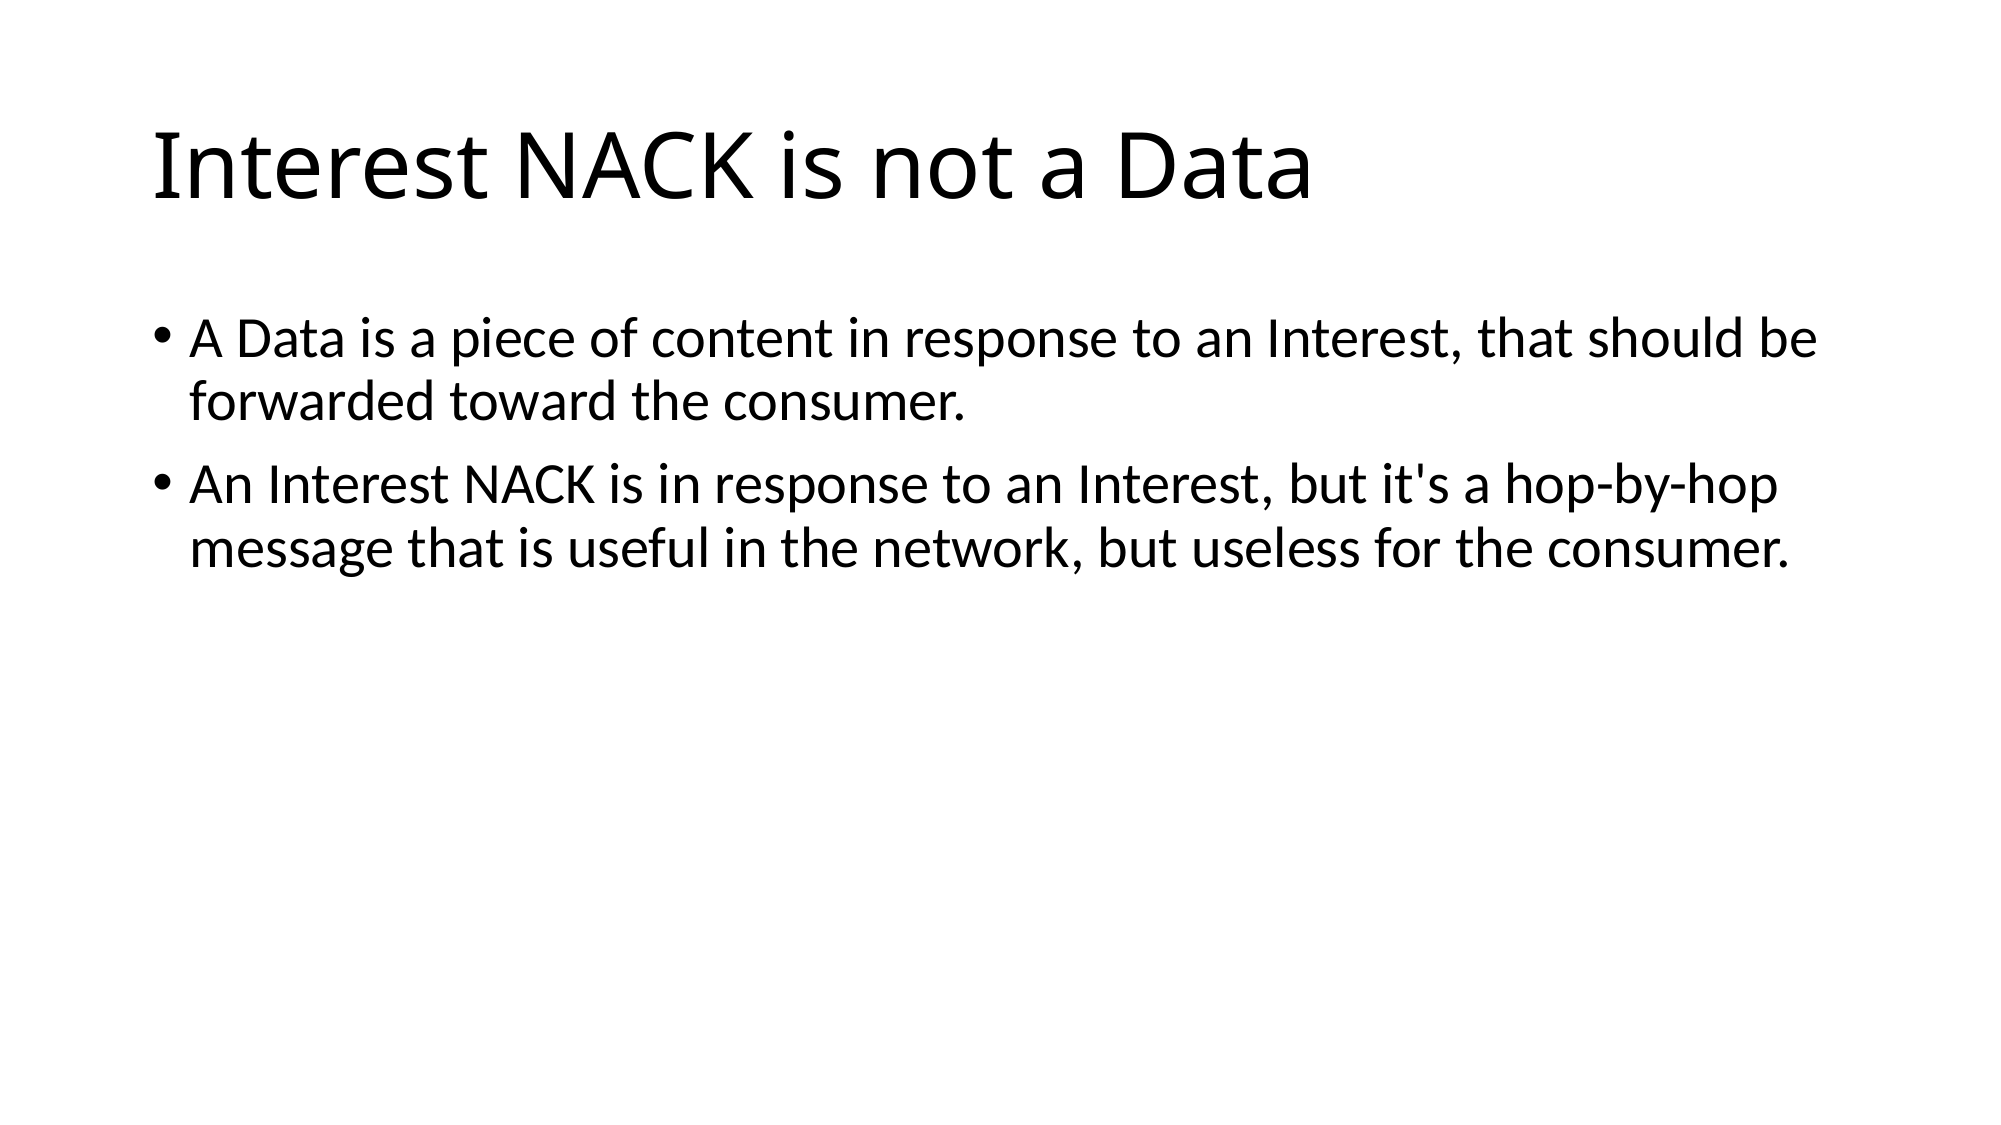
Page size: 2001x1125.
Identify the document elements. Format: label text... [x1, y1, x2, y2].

title Interest NACK is not a Data [137, 59, 1863, 278]
list A Data is a piece of content in response to an Interest, that should be forwarded toward the consumer. An Interest NACK is in response to an Interest, but it's a hop-by-hop message that is useful in the network, but useless for the consumer. [137, 299, 1863, 1014]
